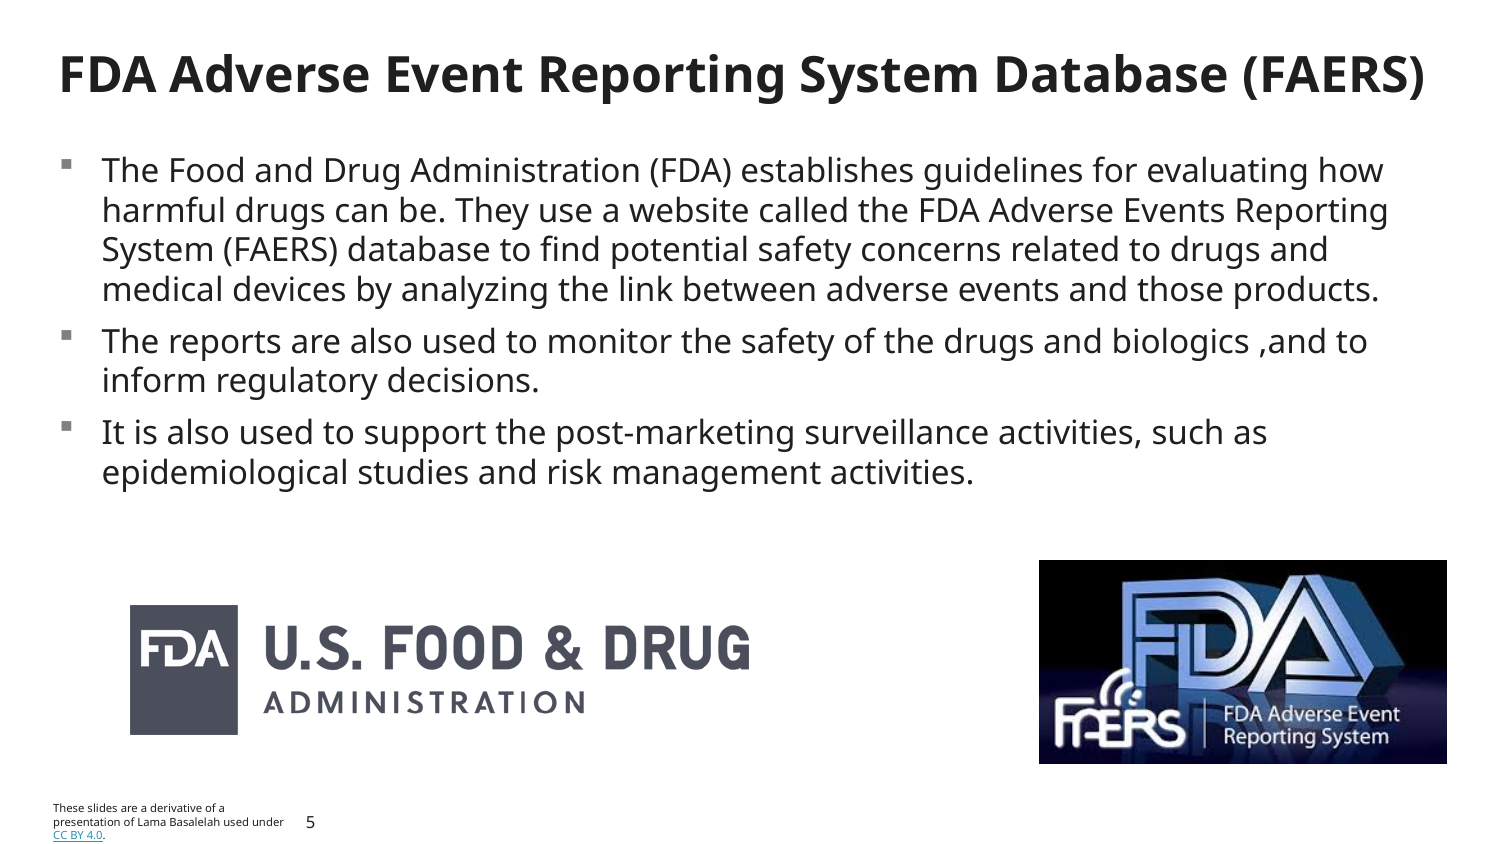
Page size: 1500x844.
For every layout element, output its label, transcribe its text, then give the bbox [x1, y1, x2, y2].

picture [130, 593, 756, 744]
slide_number 5 [305, 804, 401, 843]
list The Food and Drug Administration (FDA) establishes guidelines for evaluating how harmful drugs can be. They use a website called the FDA Adverse Events Reporting System (FAERS) database to find potential safety concerns related to drugs and medical devices by analyzing the link between adverse events and those products. The reports are also used to monitor the safety of the drugs and biologics ,and to inform regulatory decisions. It is also used to support the post-marketing surveillance activities, such as epidemiological studies and risk management activities. [59, 148, 1442, 750]
picture [1039, 560, 1447, 764]
title FDA Adverse Event Reporting System Database (FAERS) [59, 42, 1442, 102]
